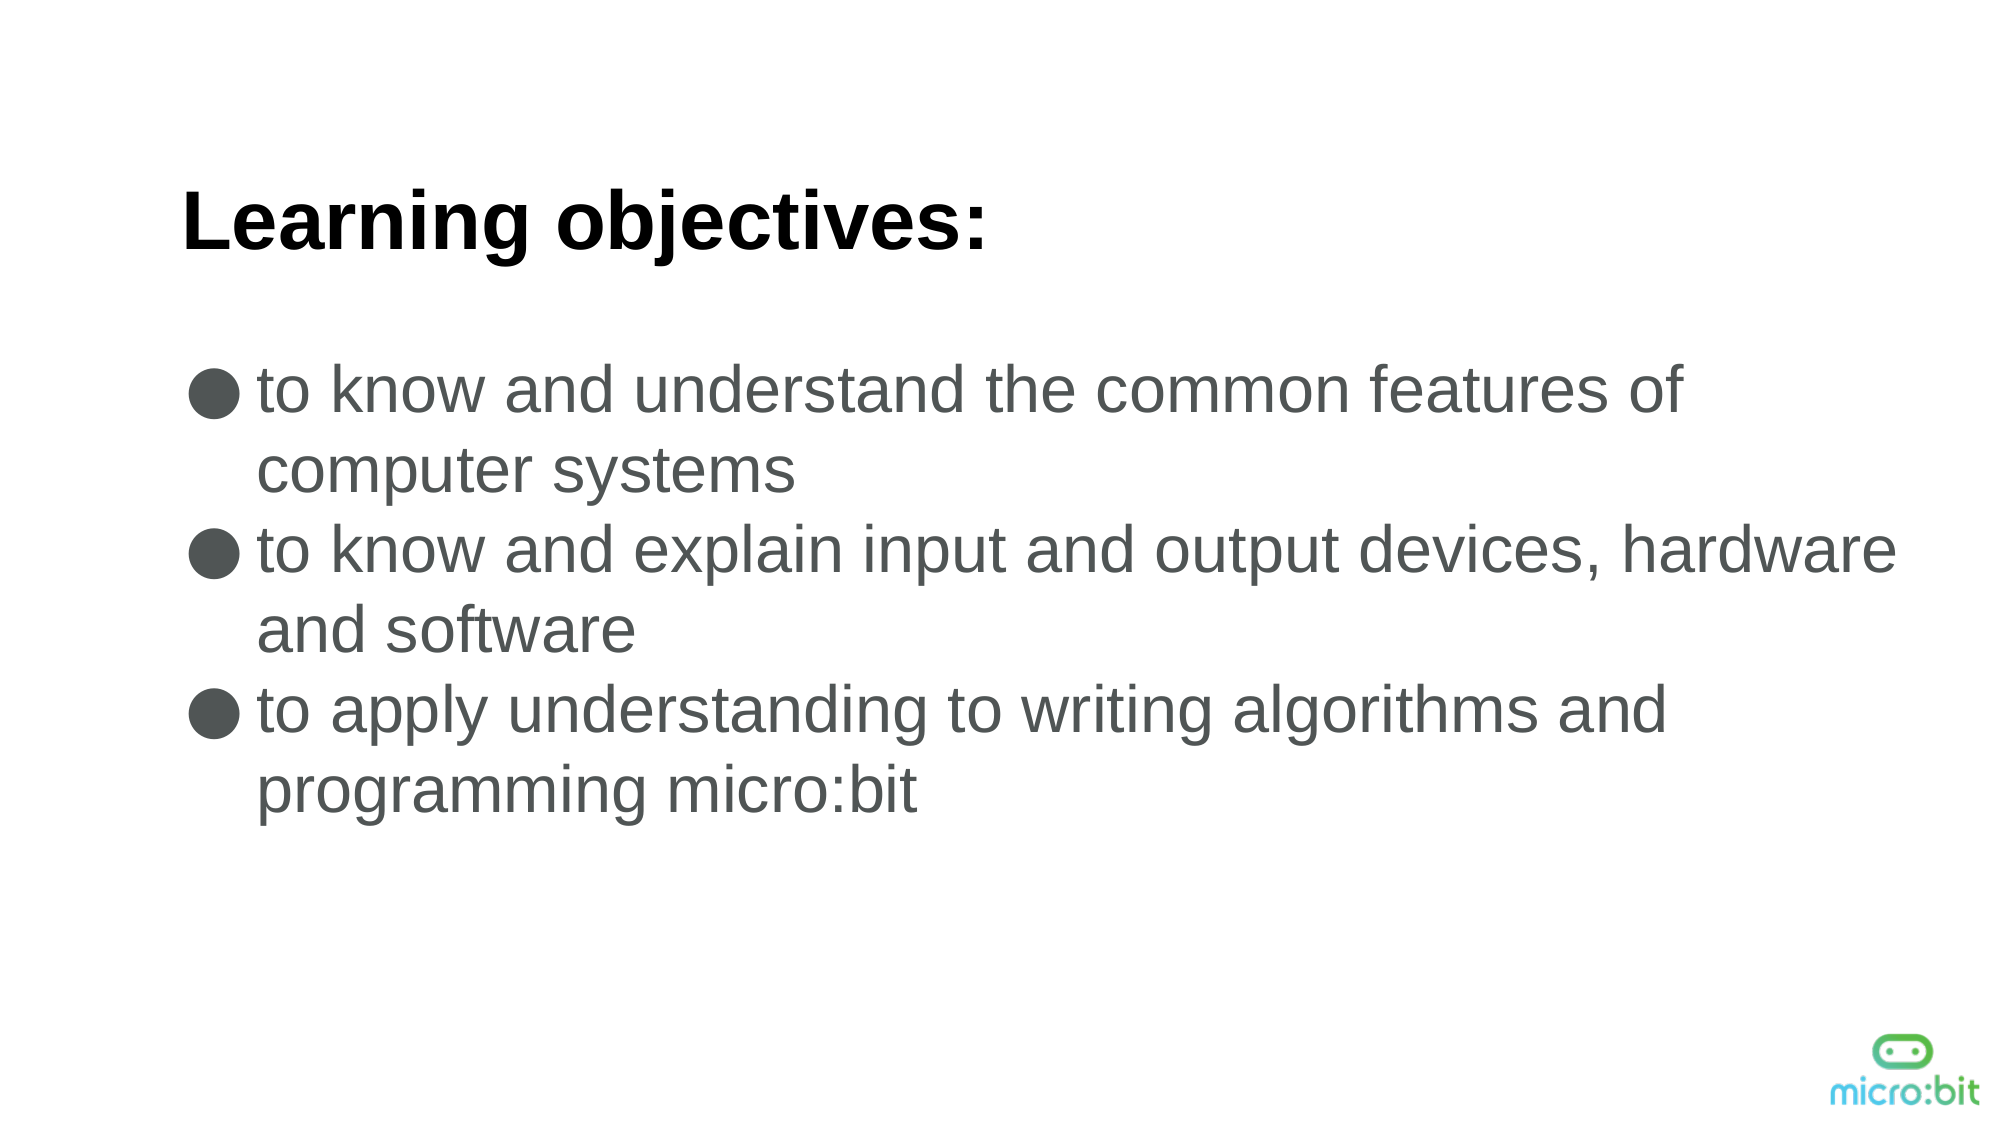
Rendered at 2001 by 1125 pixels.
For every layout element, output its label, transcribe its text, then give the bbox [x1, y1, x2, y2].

text_box Learning objectives: to know and understand the common features of computer systems to know and explain input and output devices, hardware and software to apply understanding to writing algorithms and programming micro:bit [166, 72, 1918, 896]
picture [1830, 1029, 1980, 1106]
